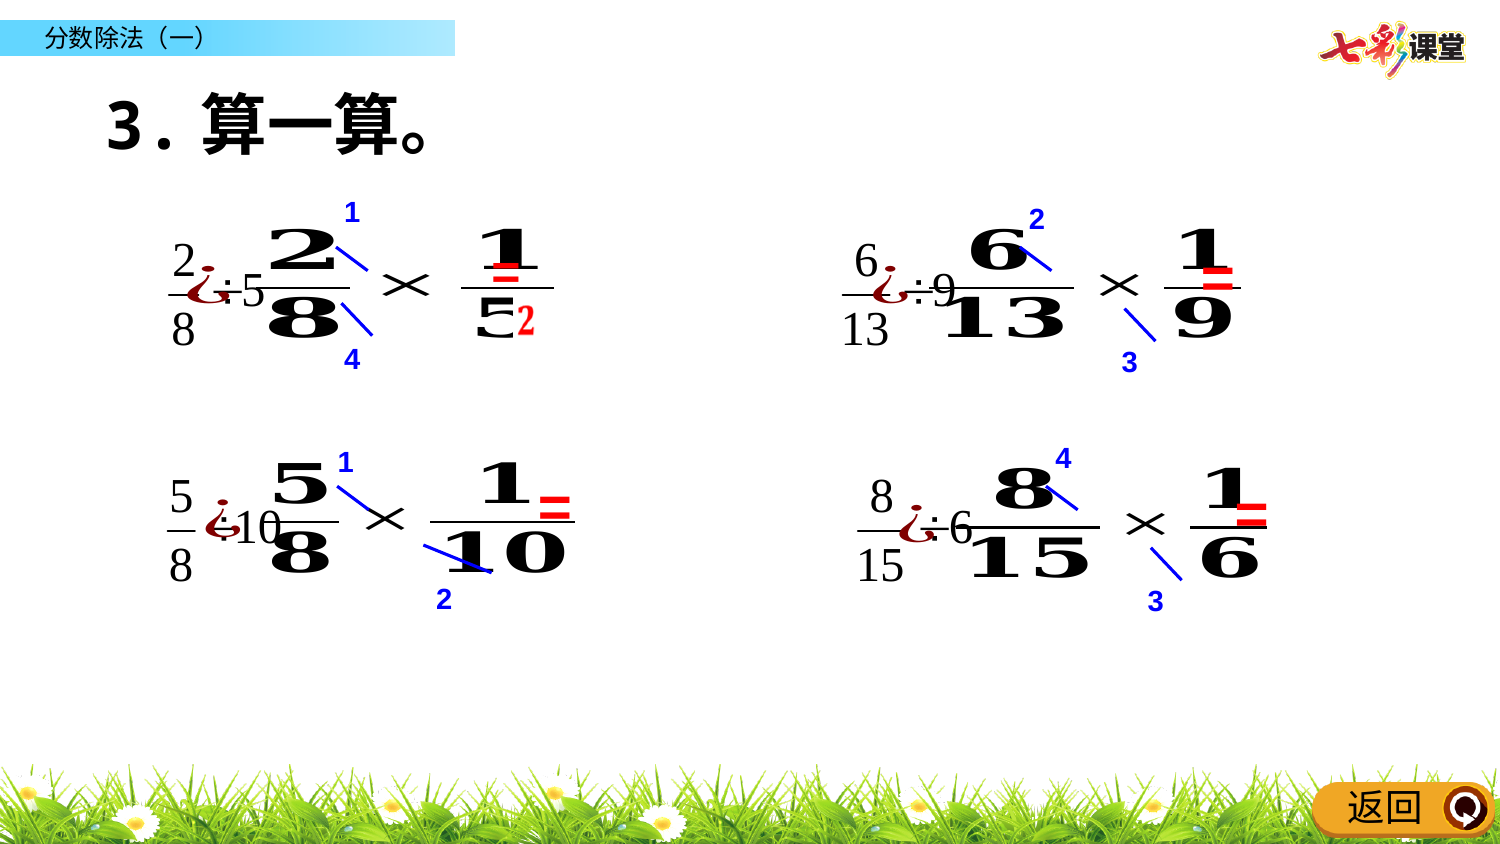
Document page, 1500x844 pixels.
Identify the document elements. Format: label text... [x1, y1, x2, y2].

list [512, 297, 543, 340]
text_box 1 [322, 435, 390, 486]
text_box 3.算一算。 [89, 55, 515, 171]
text_box 2 [421, 579, 488, 623]
picture [0, 764, 1500, 844]
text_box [834, 229, 965, 356]
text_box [341, 302, 373, 336]
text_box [159, 465, 290, 593]
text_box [1124, 308, 1156, 342]
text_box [1019, 246, 1052, 271]
text_box 4 [329, 333, 396, 384]
text_box 2 [1014, 192, 1081, 243]
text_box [849, 465, 980, 593]
text_box 3 [1133, 574, 1200, 625]
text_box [1045, 485, 1078, 510]
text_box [336, 485, 370, 510]
text_box 4 [1040, 431, 1107, 482]
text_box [1150, 547, 1182, 581]
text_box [335, 246, 368, 271]
text_box 3 [1106, 335, 1174, 386]
picture [1316, 20, 1468, 80]
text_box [160, 229, 271, 356]
text_box 1 [329, 185, 396, 236]
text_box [423, 544, 492, 573]
